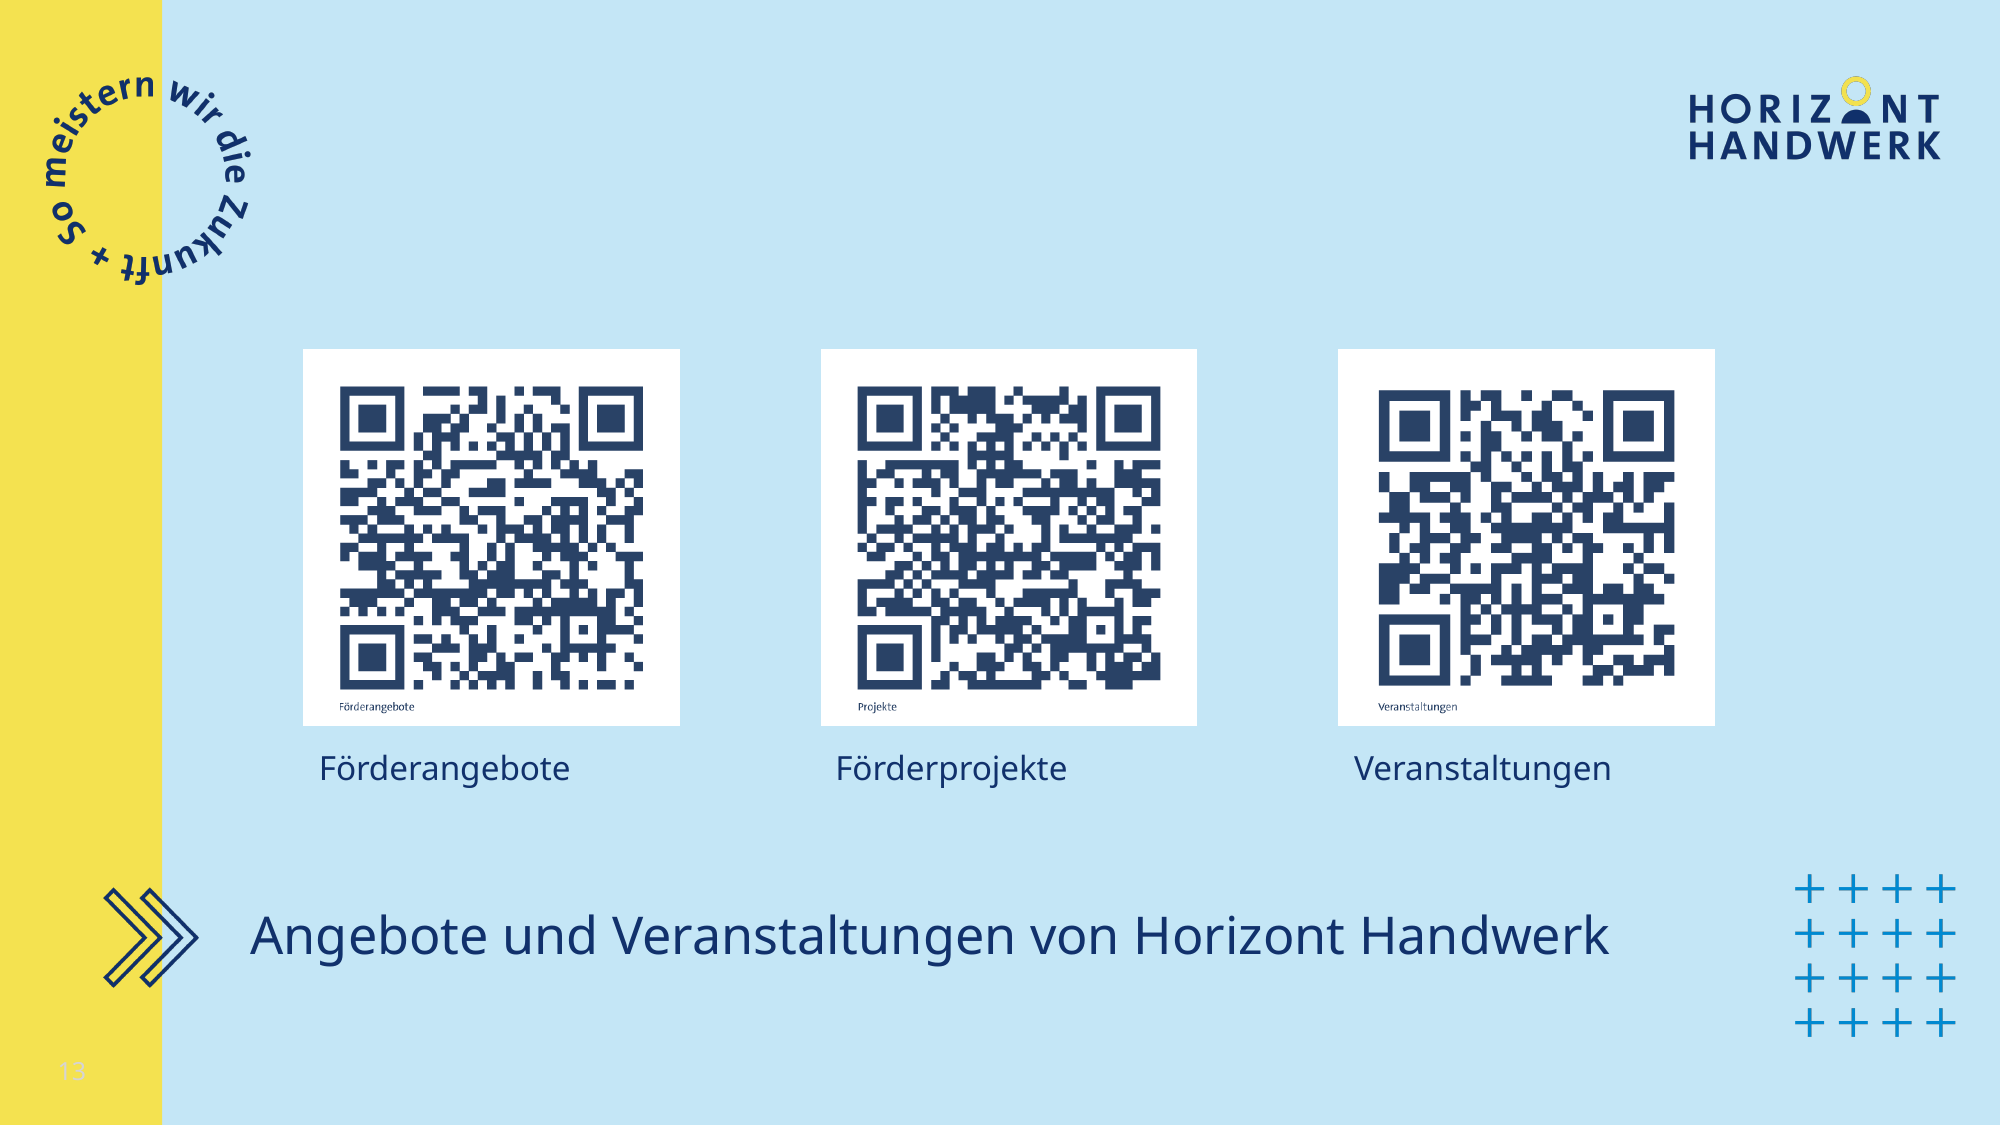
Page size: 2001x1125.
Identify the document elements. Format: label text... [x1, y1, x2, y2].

picture [103, 887, 199, 988]
slide_number 13 [25, 1042, 119, 1103]
title Angebote und Veranstaltungen von Horizont Handwerk [235, 868, 1647, 1008]
picture [303, 349, 680, 726]
picture [821, 349, 1197, 726]
picture [25, 58, 270, 302]
picture [1338, 349, 1715, 726]
picture [1789, 868, 1961, 1043]
picture [1683, 73, 1945, 167]
